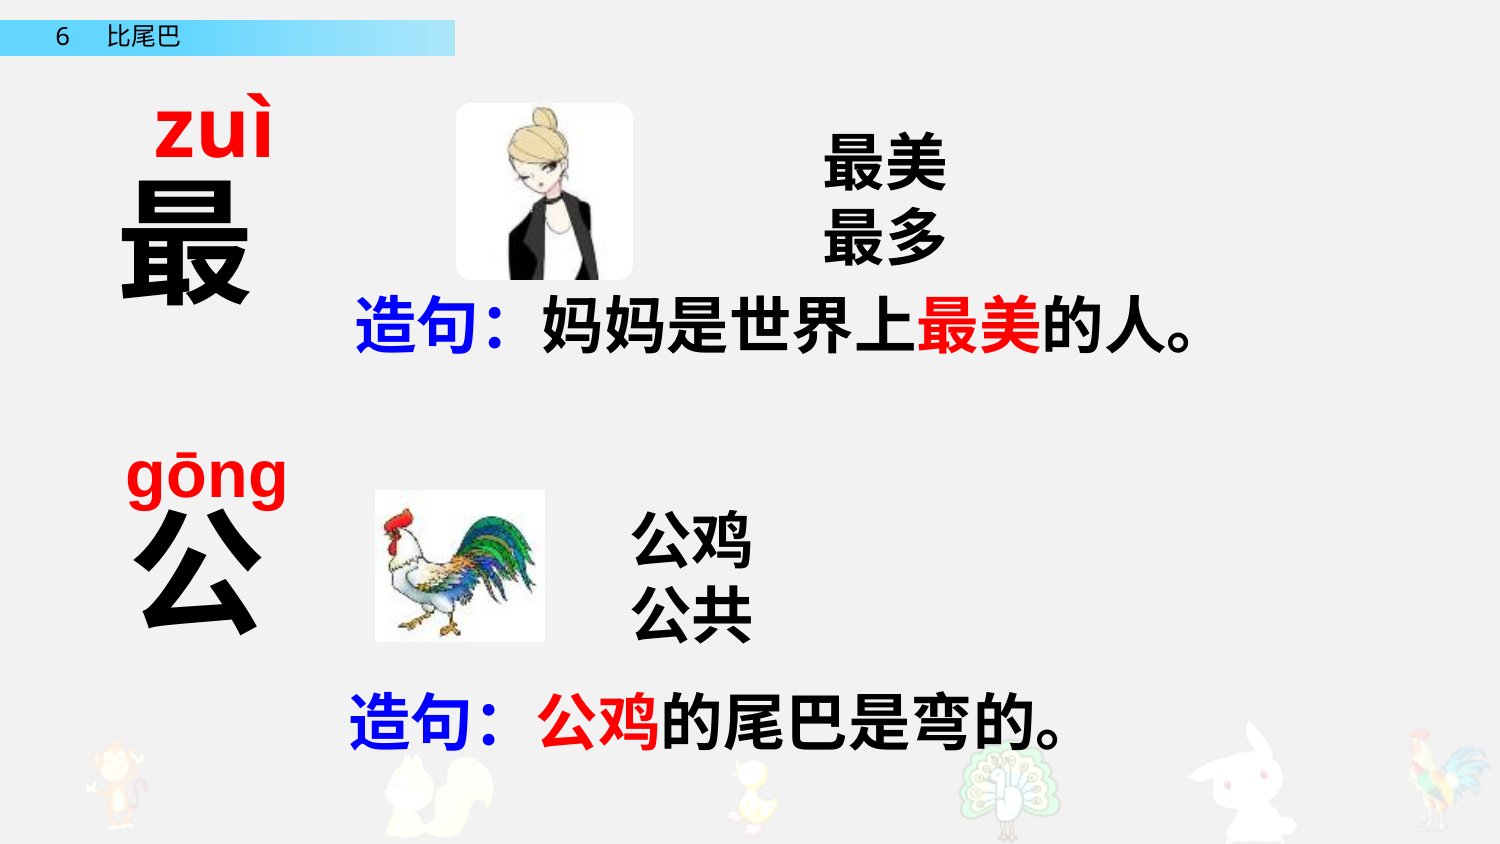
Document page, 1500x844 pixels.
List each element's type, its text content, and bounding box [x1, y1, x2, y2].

text_box 公 [117, 480, 331, 657]
text_box zuì [143, 68, 288, 180]
text_box 造句：公鸡的尾巴是弯的。 [337, 677, 1330, 764]
text_box 最 [105, 150, 319, 327]
picture [374, 490, 545, 642]
text_box 公鸡 公共 [618, 495, 834, 657]
picture [455, 103, 633, 280]
text_box 造句：妈妈是世界上最美的人。 [342, 279, 1445, 367]
text_box 最美 最多 [811, 117, 976, 279]
text_box gōng [69, 408, 324, 520]
